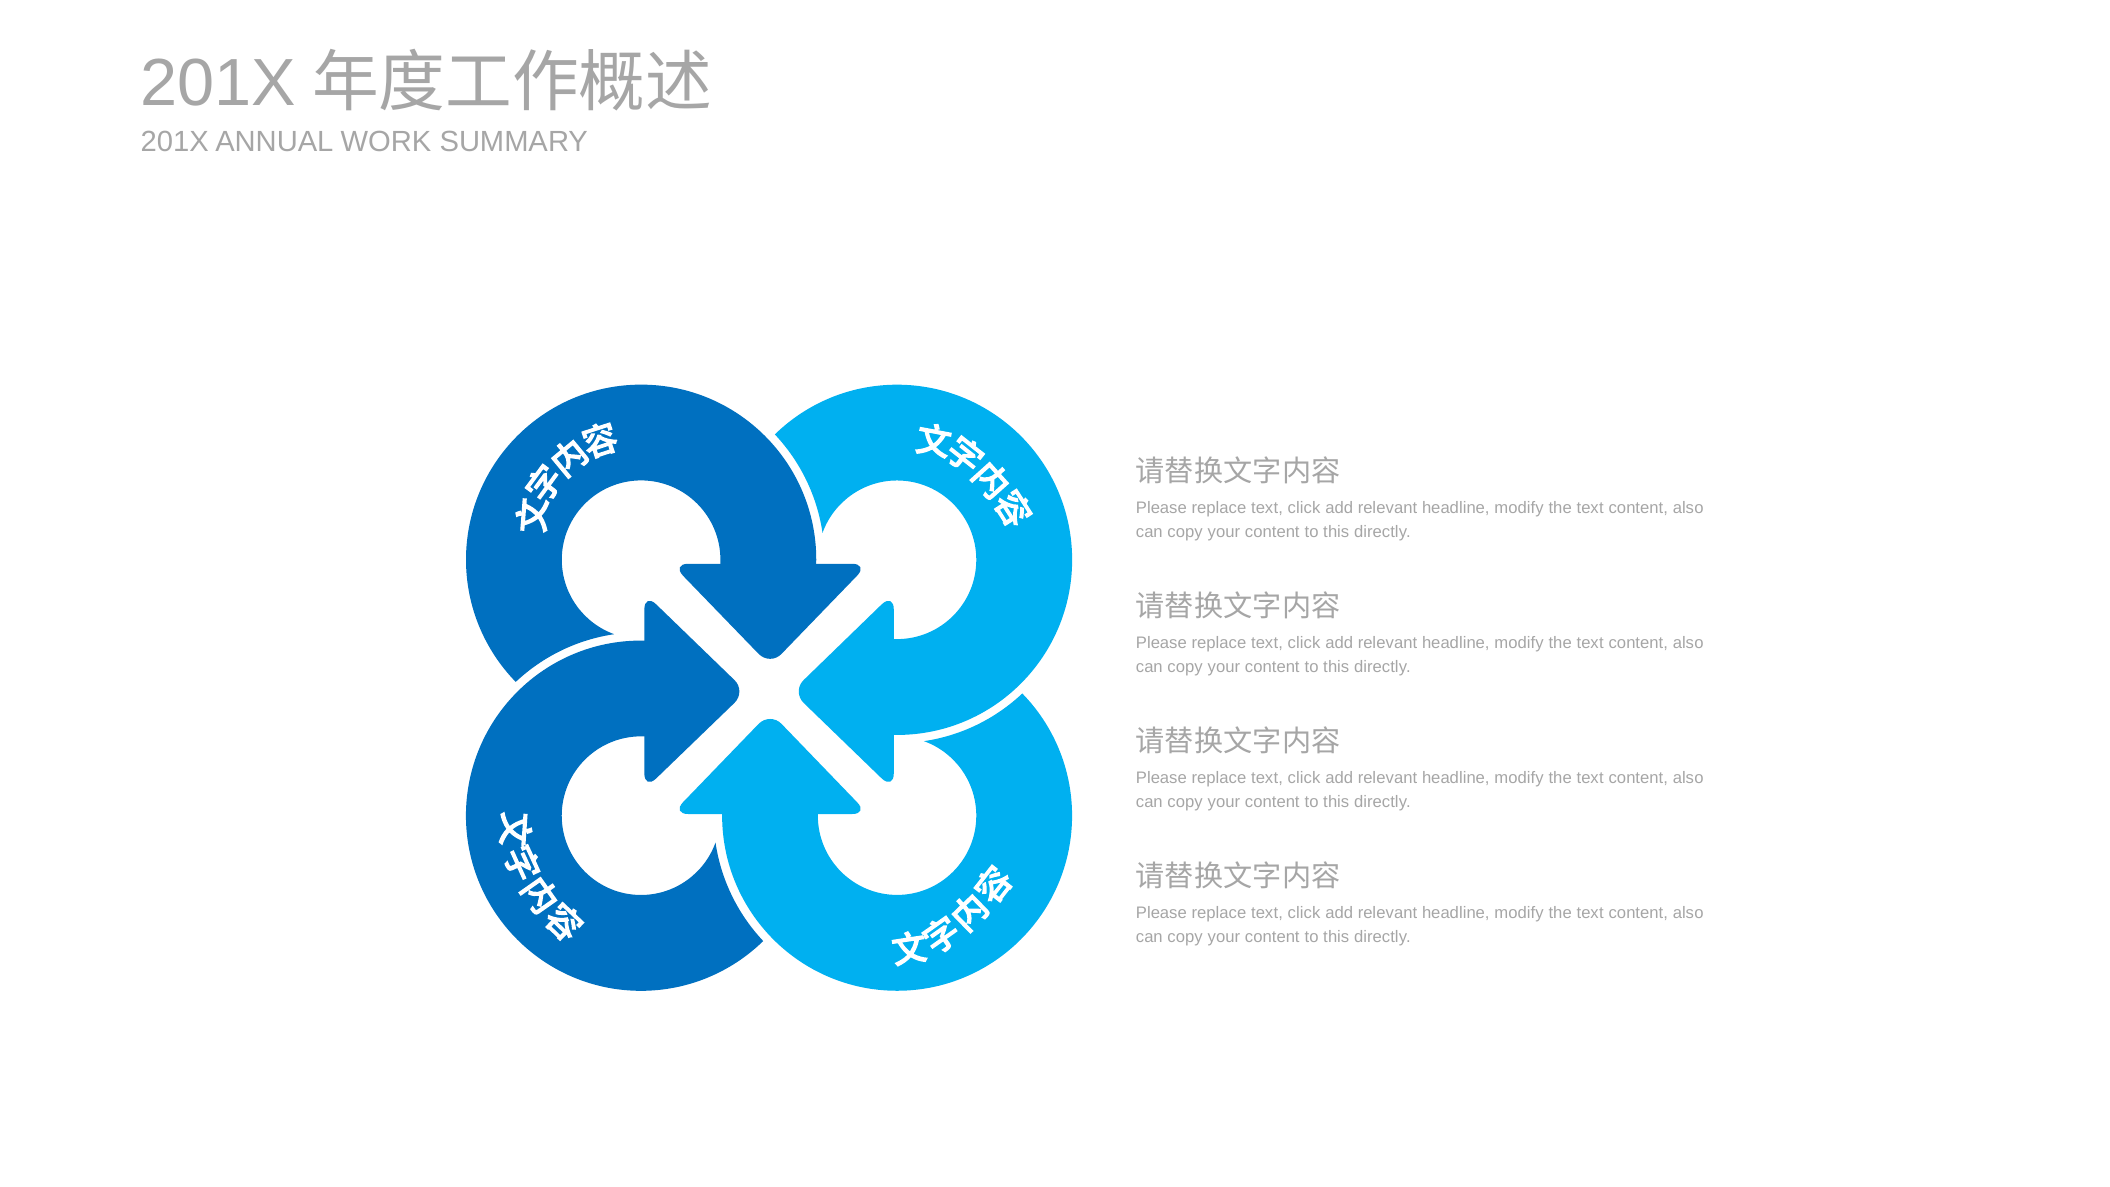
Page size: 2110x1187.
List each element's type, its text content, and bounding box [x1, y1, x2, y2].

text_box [1135, 850, 1728, 945]
text_box 201X年度工作概述 [140, 38, 789, 119]
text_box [465, 384, 1073, 991]
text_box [1135, 580, 1728, 674]
text_box 201X ANNUAL WORK SUMMARY [140, 122, 602, 158]
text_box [1135, 444, 1728, 539]
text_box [1135, 715, 1728, 810]
